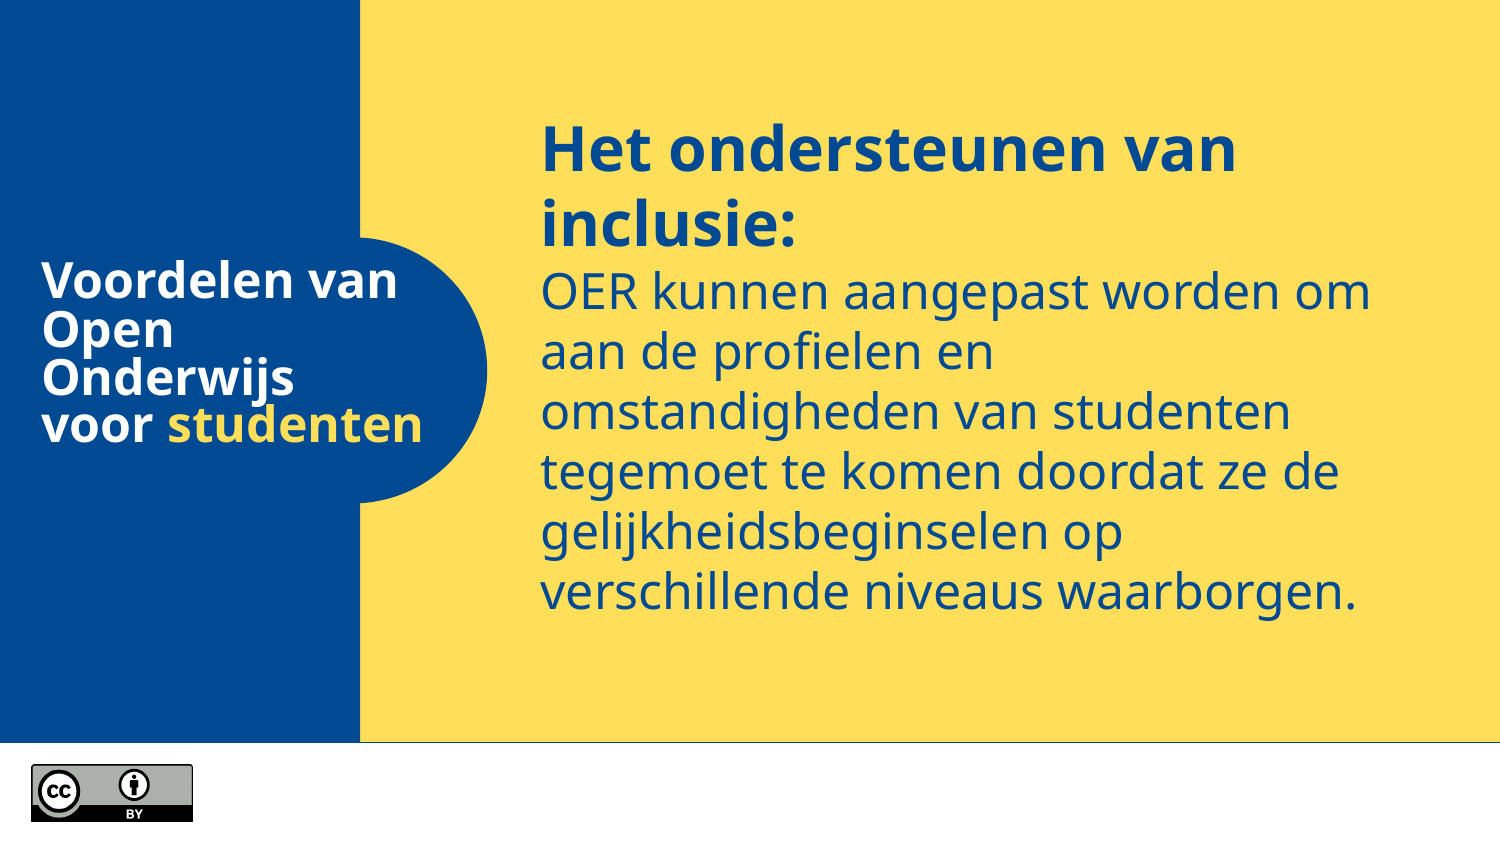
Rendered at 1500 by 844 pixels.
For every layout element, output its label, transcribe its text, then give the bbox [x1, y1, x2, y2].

text_box Voordelen van Open Onderwijs voor studenten [26, 245, 455, 468]
text_box [0, 0, 361, 742]
text_box [0, 750, 1500, 844]
text_box [455, 284, 488, 457]
text_box Het ondersteunen van inclusie: OER kunnen aangepast worden om aan de profielen en omstandigheden van studenten tegemoet te komen doordat ze de gelijkheidsbeginselen op verschillende niveaus waarborgen. [525, 94, 1420, 635]
text_box [261, 468, 444, 504]
text_box [307, 237, 398, 245]
picture [31, 764, 193, 822]
